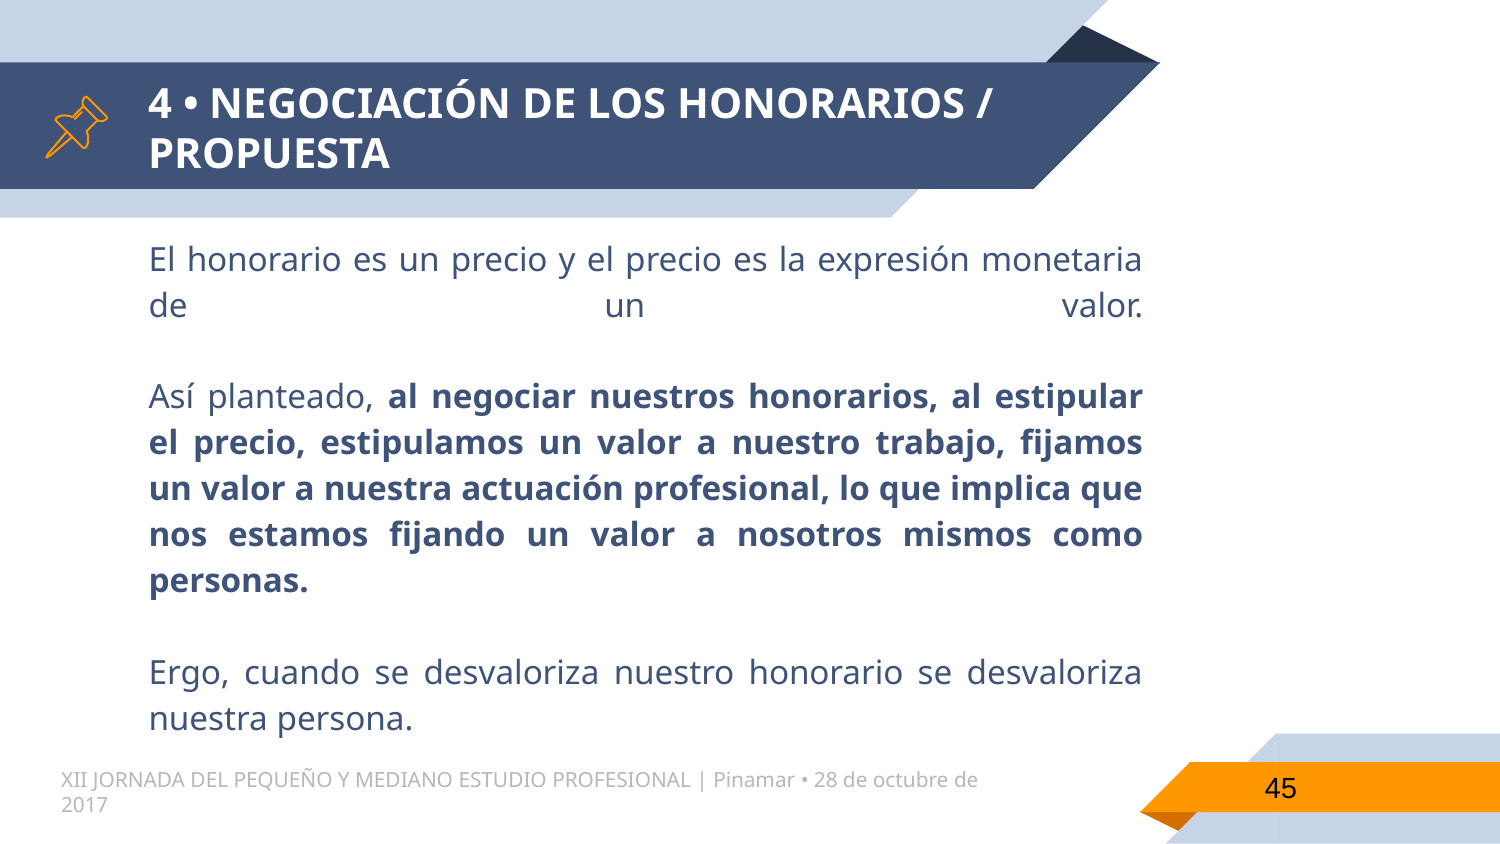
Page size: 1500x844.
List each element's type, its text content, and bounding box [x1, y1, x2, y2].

text_box El honorario es un precio y el precio es la expresión monetaria de un valor. Así planteado, al negociar nuestros honorarios, al estipular el precio, estipulamos un valor a nuestro trabajo, fijamos un valor a nuestra actuación profesional, lo que implica que nos estamos fijando un valor a nosotros mismos como personas. Ergo, cuando se desvaloriza nuestro honorario se desvaloriza nuestra persona. [133, 217, 1160, 791]
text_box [46, 96, 108, 158]
slide_number 45 [1249, 760, 1494, 813]
title 4 • NEGOCIACIÓN DE LOS HONORARIOS / PROPUESTA [133, 64, 1101, 190]
